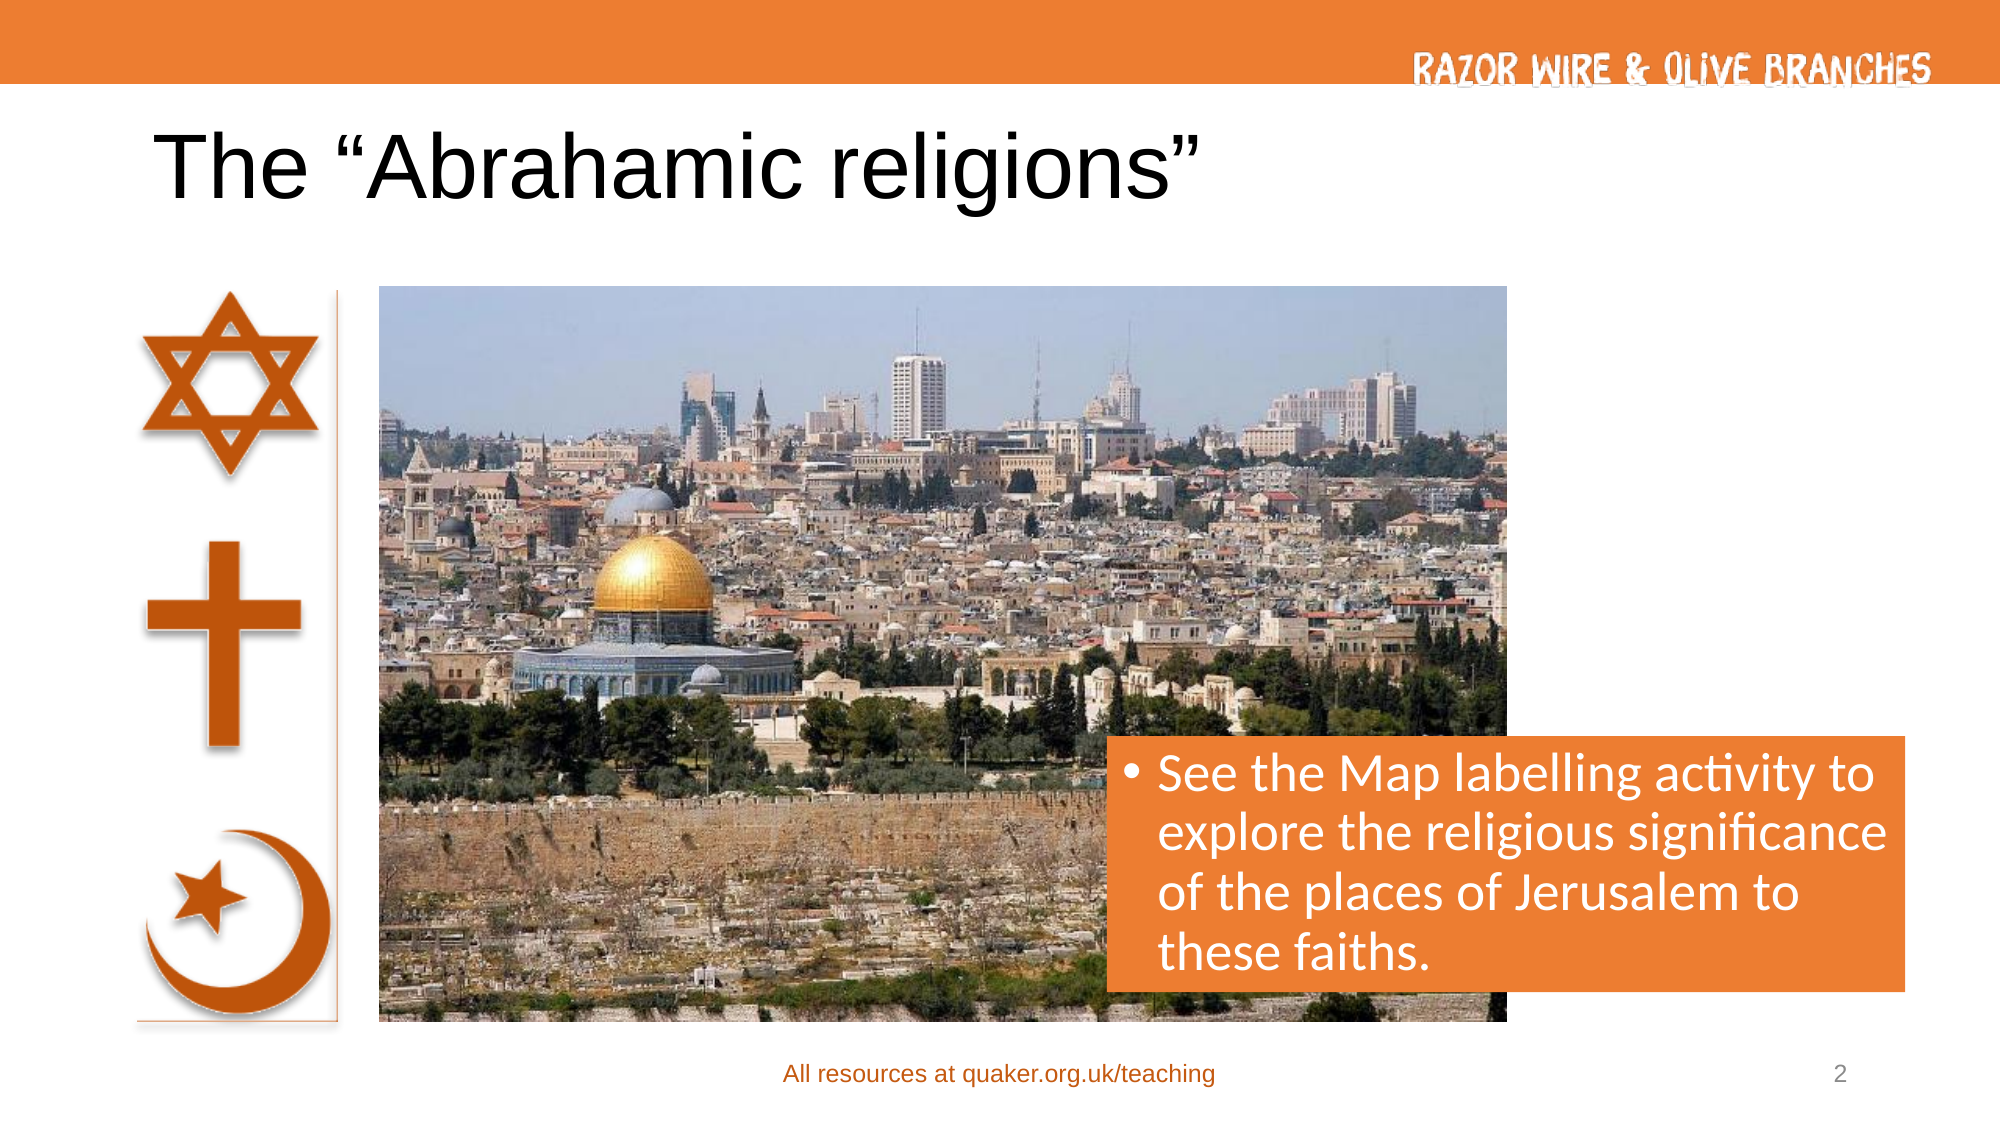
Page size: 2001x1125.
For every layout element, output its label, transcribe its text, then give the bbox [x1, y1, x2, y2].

footer All resources at quaker.org.uk/teaching [662, 1042, 1338, 1103]
picture [1411, 49, 1935, 89]
title The “Abrahamic religions” [137, 59, 1863, 278]
text_box See the Map labelling activity to explore the religious significance of the places of Jerusalem to these faiths. [1507, 736, 1906, 993]
picture [137, 290, 338, 1022]
slide_number 2 [1412, 1042, 1863, 1103]
picture [379, 285, 1507, 1022]
